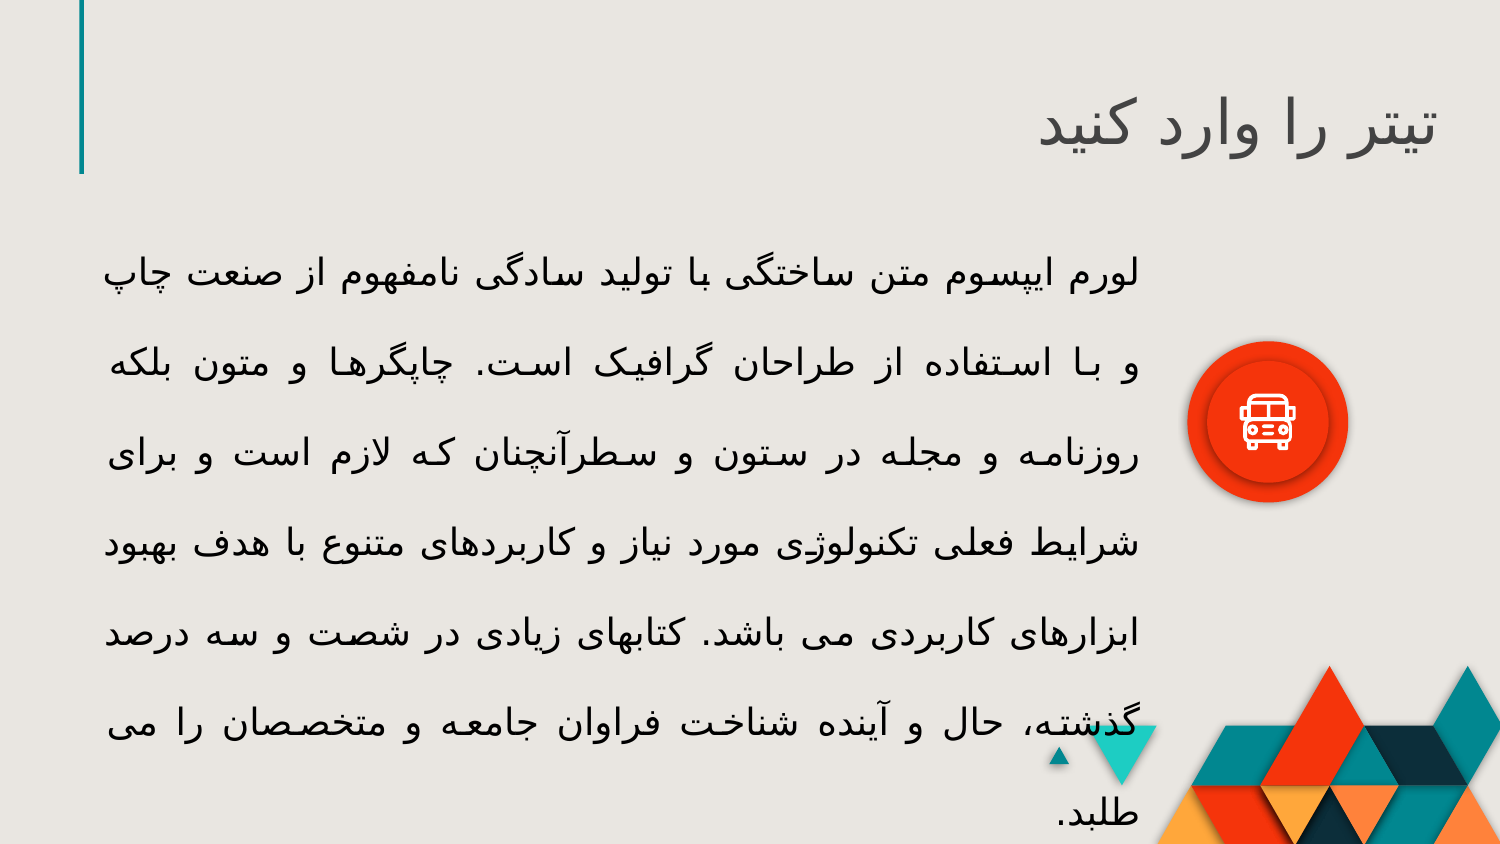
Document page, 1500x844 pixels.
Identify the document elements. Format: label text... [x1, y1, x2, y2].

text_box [1239, 393, 1297, 451]
text_box لورم ایپسوم متن ساختگی با تولید سادگی نامفهوم از صنعت چاپ و با استفاده از طراحان گرافیک است. چاپگرها و متون بلکه روزنامه و مجله در ستون و سطرآنچنان که لازم است و برای شرایط فعلی تکنولوژی مورد نیاز و کاربردهای متنوع با هدف بهبود ابزارهای کاربردی می باشد. کتابهای زیادی در شصت و سه درصد گذشته، حال و آینده شناخت فراوان جامعه و متخصصان را می طلبد. [86, 195, 1155, 840]
title تیتر را وارد کنید [126, 76, 1455, 172]
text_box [1187, 341, 1349, 503]
